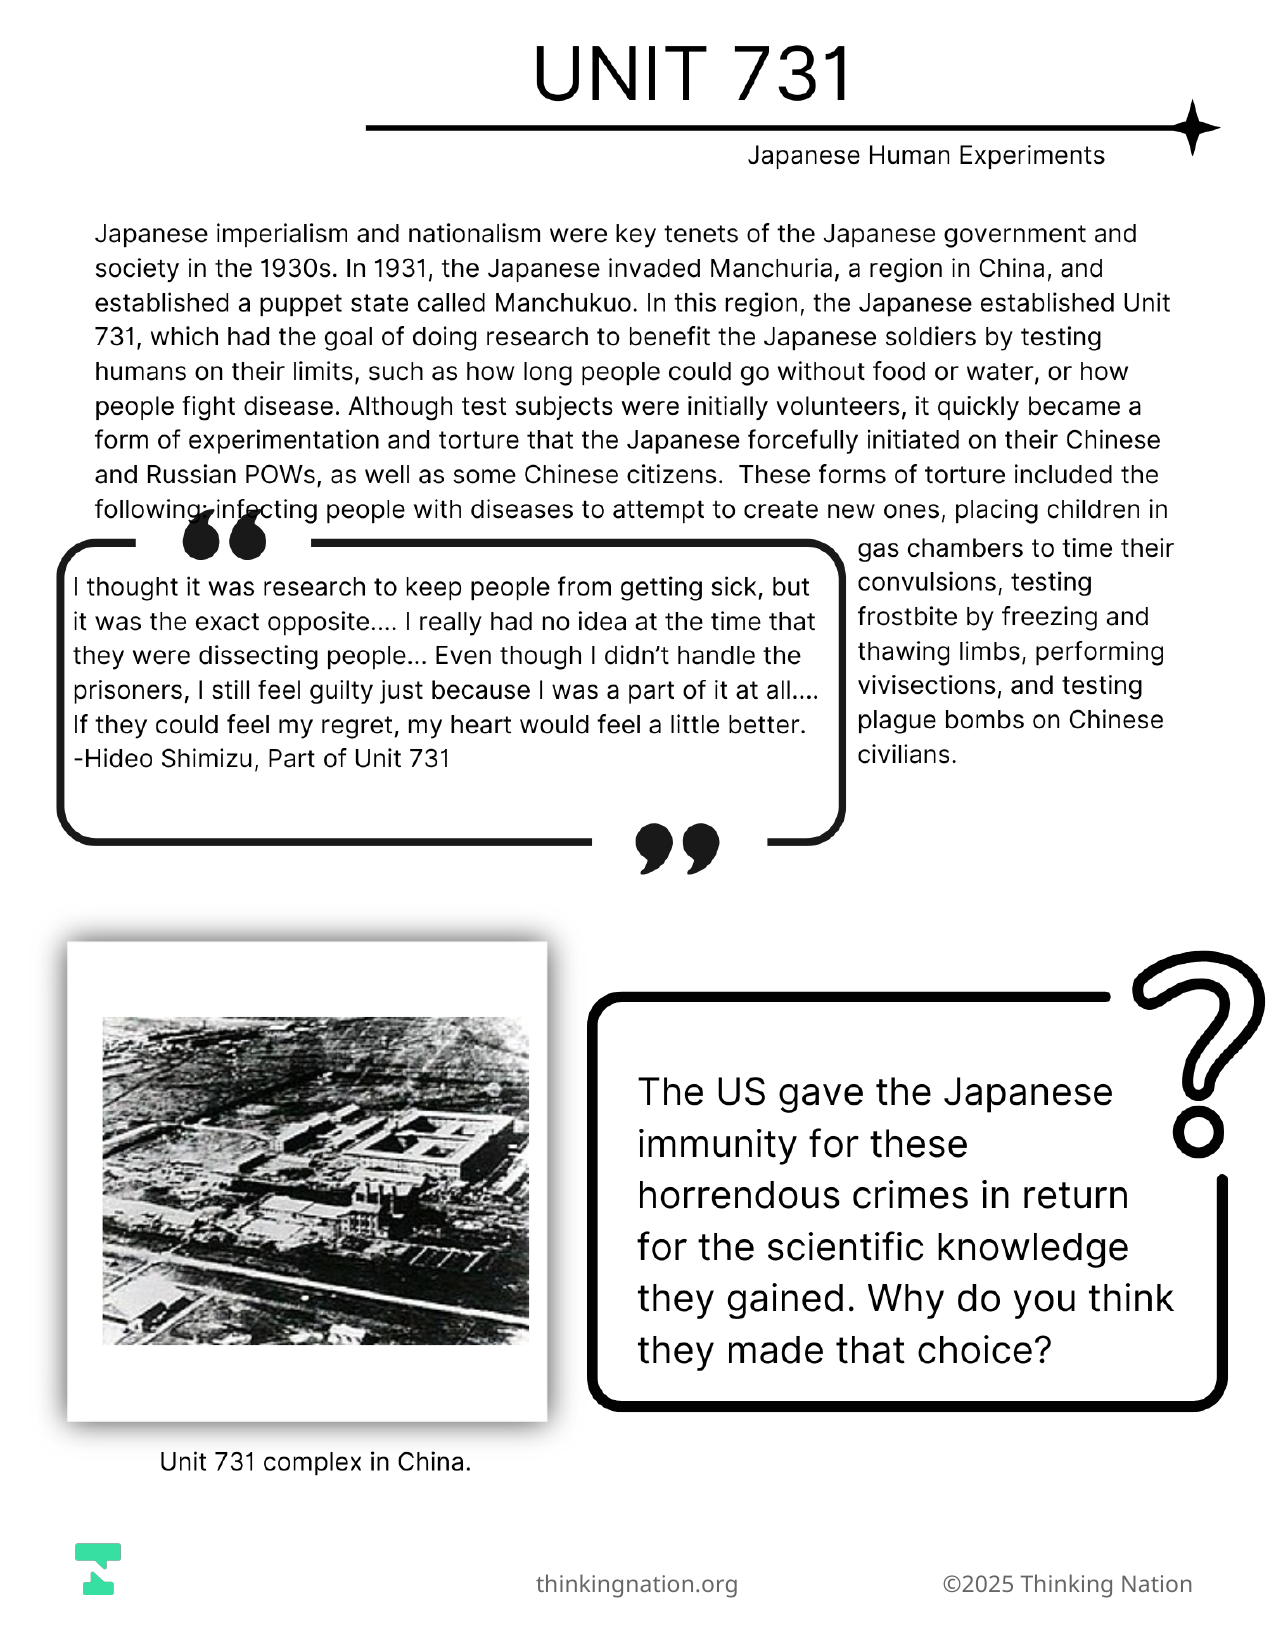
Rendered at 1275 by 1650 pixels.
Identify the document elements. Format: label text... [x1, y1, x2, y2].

picture [0, 0, 1275, 1650]
text_box thinkingnation.org [486, 1553, 789, 1605]
text_box ©2025 Thinking Nation [907, 1553, 1210, 1605]
